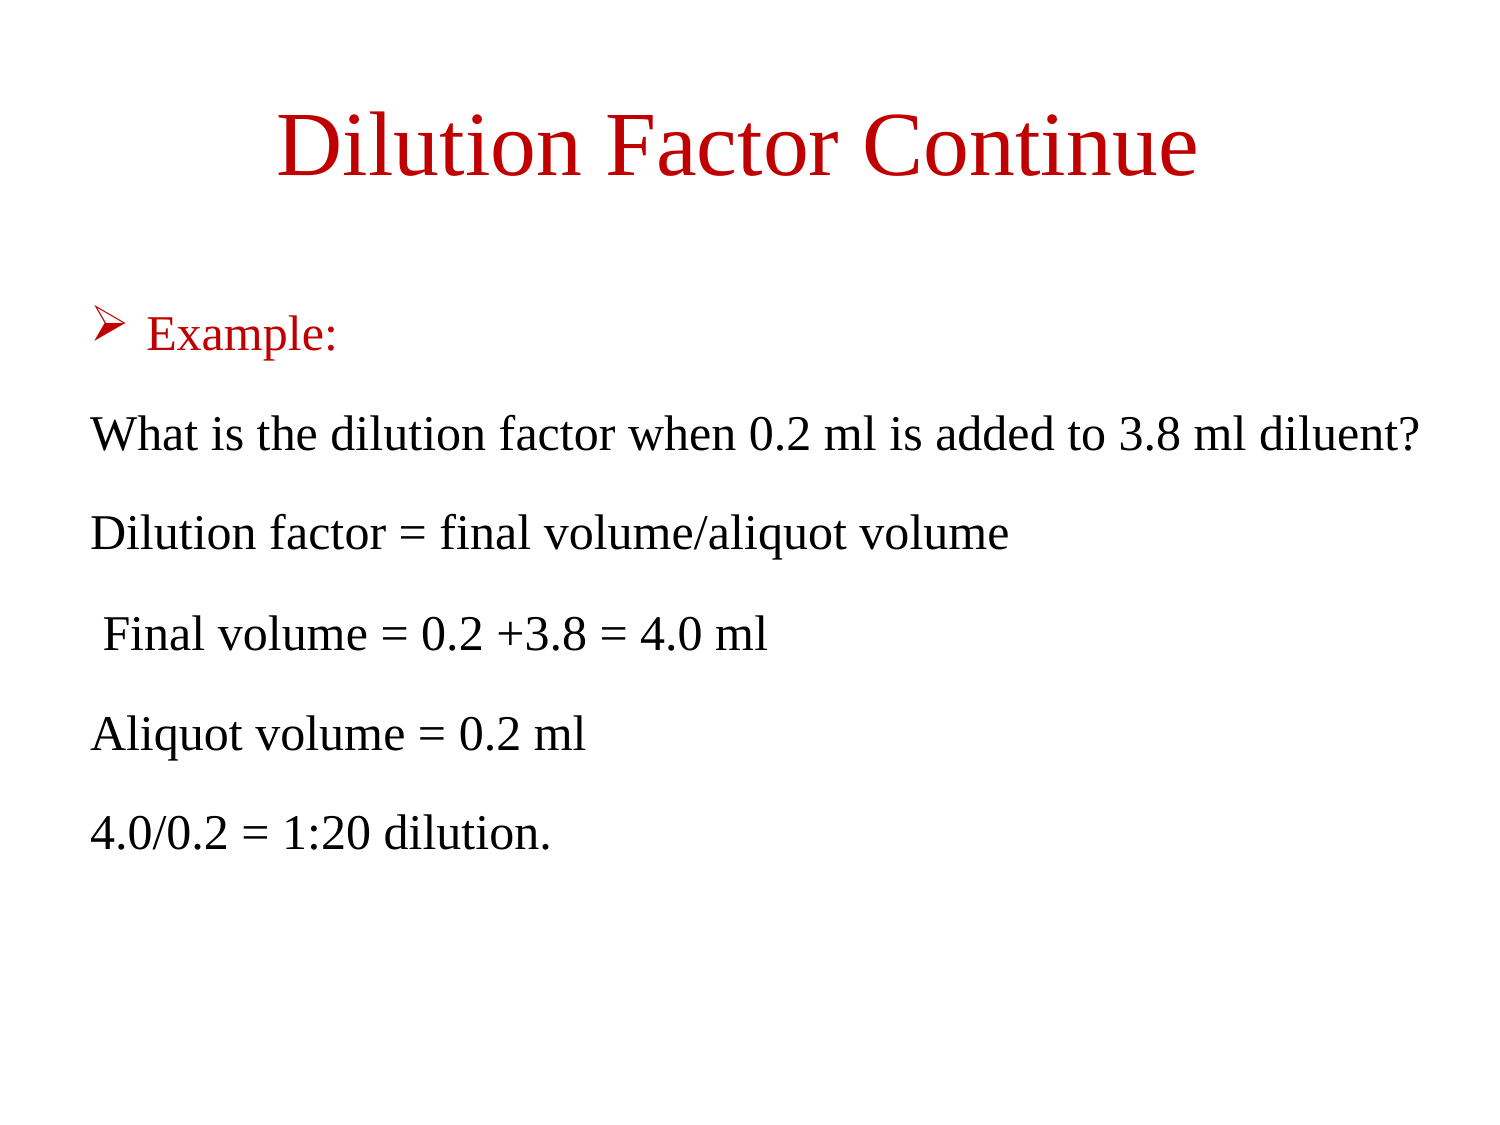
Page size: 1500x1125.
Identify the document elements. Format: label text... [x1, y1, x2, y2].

title Dilution Factor Continue [75, 45, 1425, 233]
list Example: What is the dilution factor when 0.2 ml is added to 3.8 ml diluent? Dilution factor = final volume/aliquot volume Final volume = 0.2 +3.8 = 4.0 ml Aliquot volume = 0.2 ml 4.0/0.2 = 1:20 dilution. [75, 262, 1438, 1063]
